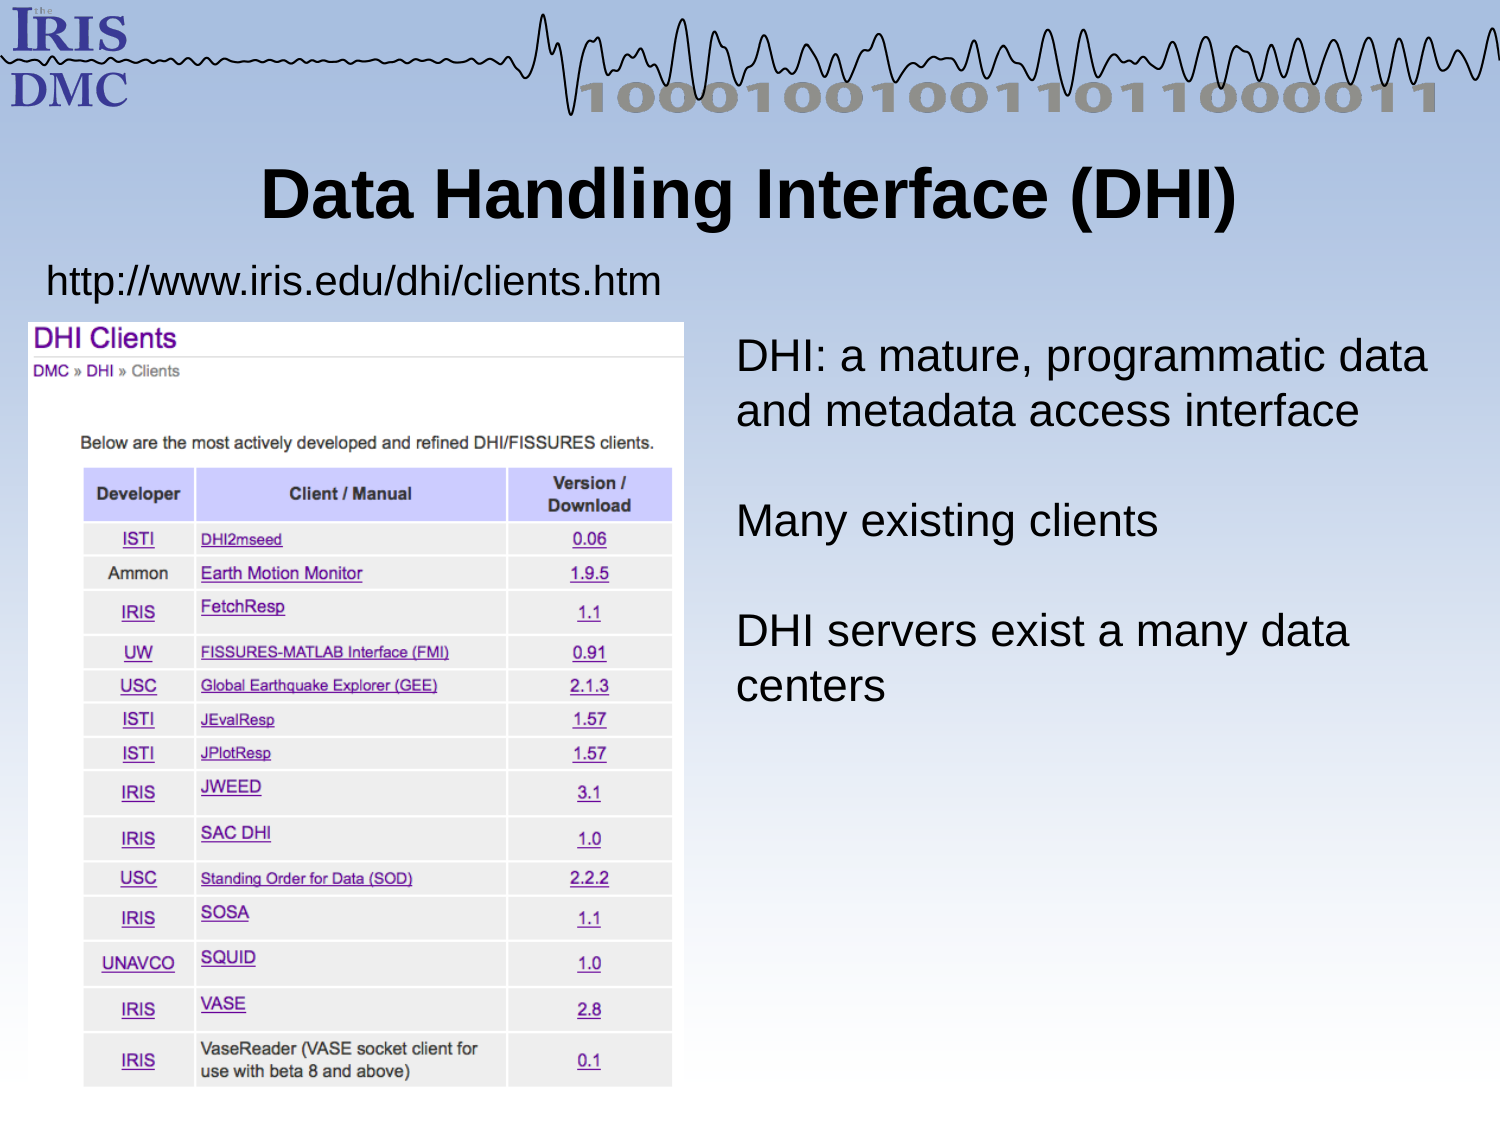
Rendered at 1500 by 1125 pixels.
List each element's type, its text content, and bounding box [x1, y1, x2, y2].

picture [0, 0, 1500, 127]
text_box DHI: a mature, programmatic data and metadata access interface Many existing clients DHI servers exist a many data centers [721, 317, 1444, 718]
list http://www.iris.edu/dhi/clients.htm [30, 246, 688, 325]
title Data Handling Interface (DHI) [0, 127, 1500, 253]
picture [0, 253, 1500, 1125]
